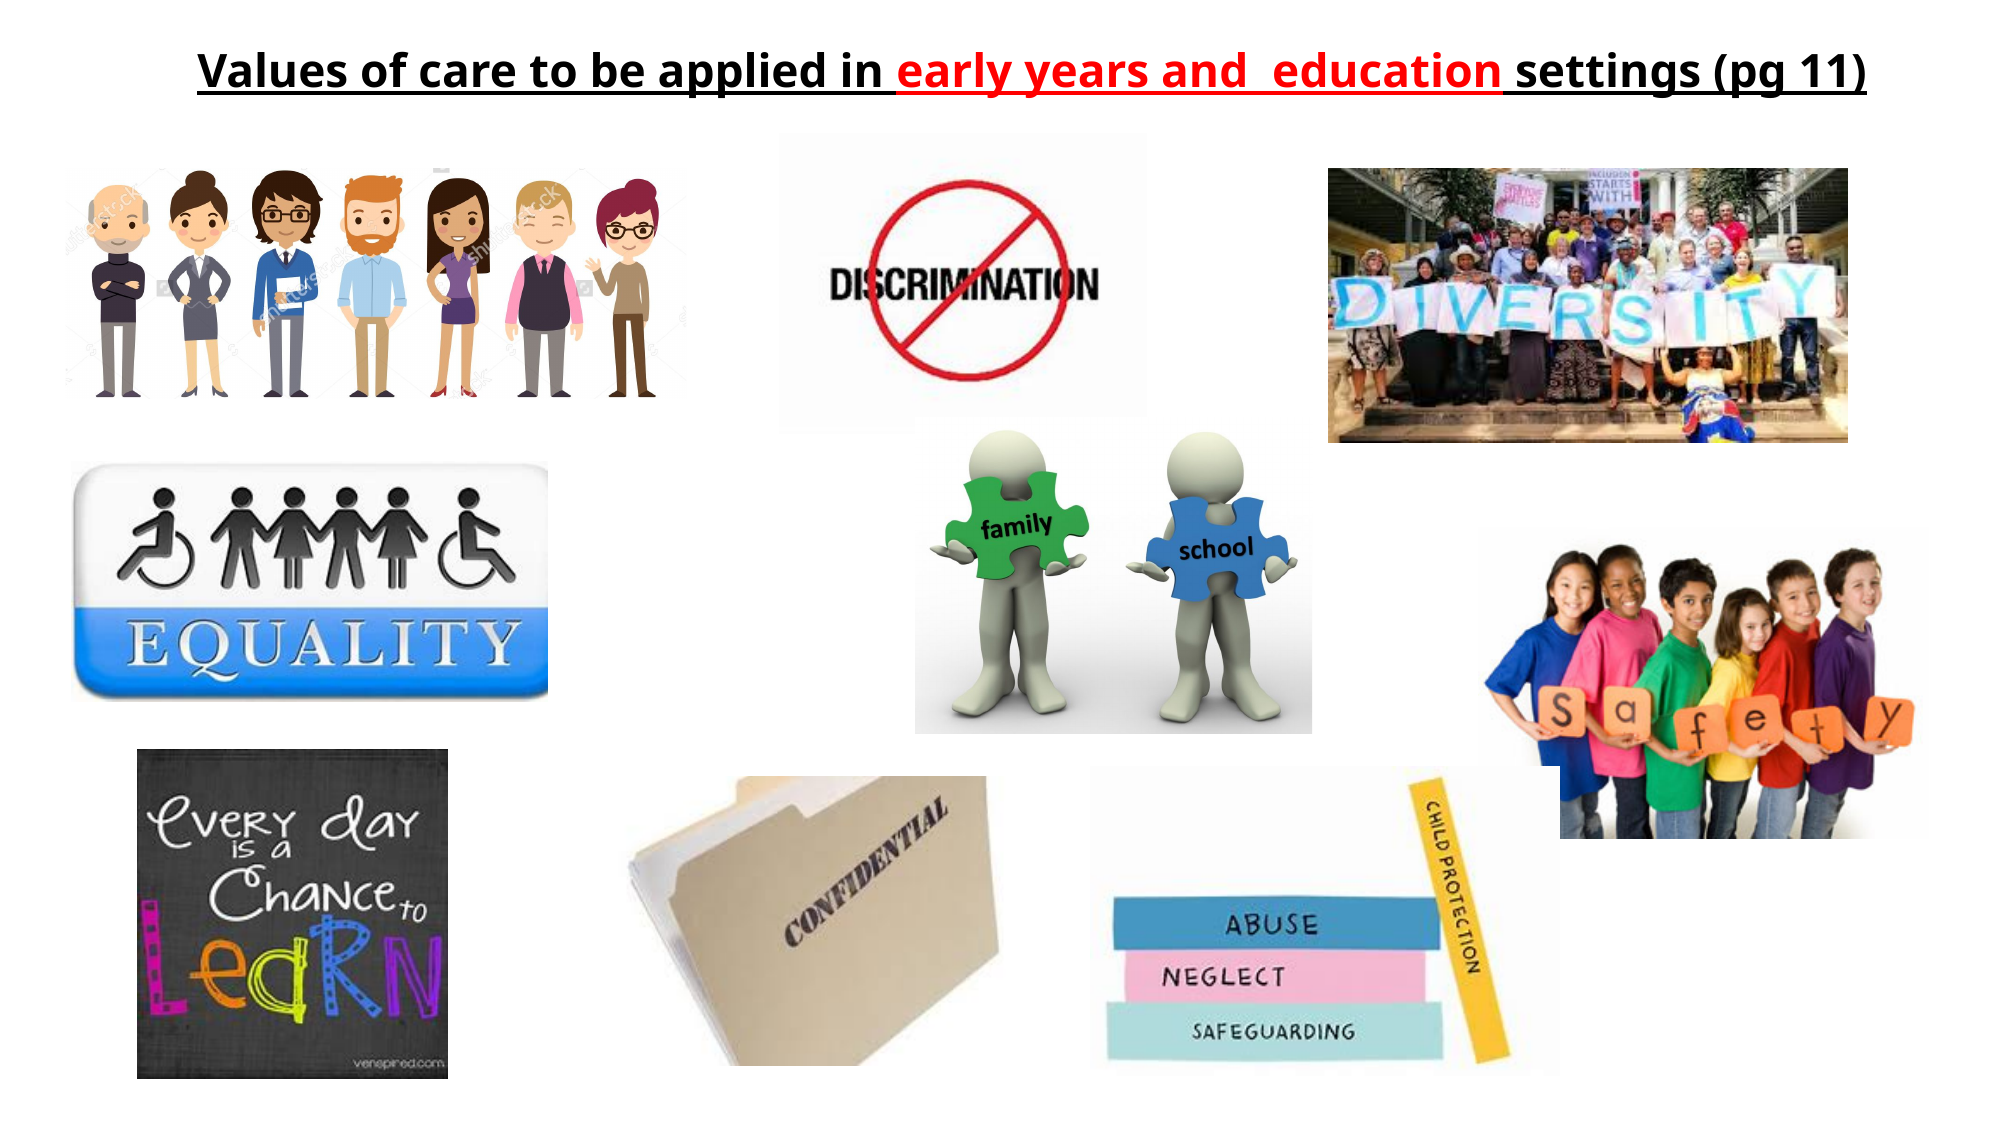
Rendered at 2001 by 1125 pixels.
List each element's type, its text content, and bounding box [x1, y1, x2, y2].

picture [1328, 168, 1848, 443]
picture [137, 749, 449, 1079]
picture [71, 461, 549, 702]
picture [779, 133, 1313, 734]
picture [1090, 527, 1929, 1076]
title Values of care to be applied in early years and education settings (pg 11) [169, 25, 1895, 121]
picture [602, 776, 1032, 1066]
picture [65, 168, 687, 399]
